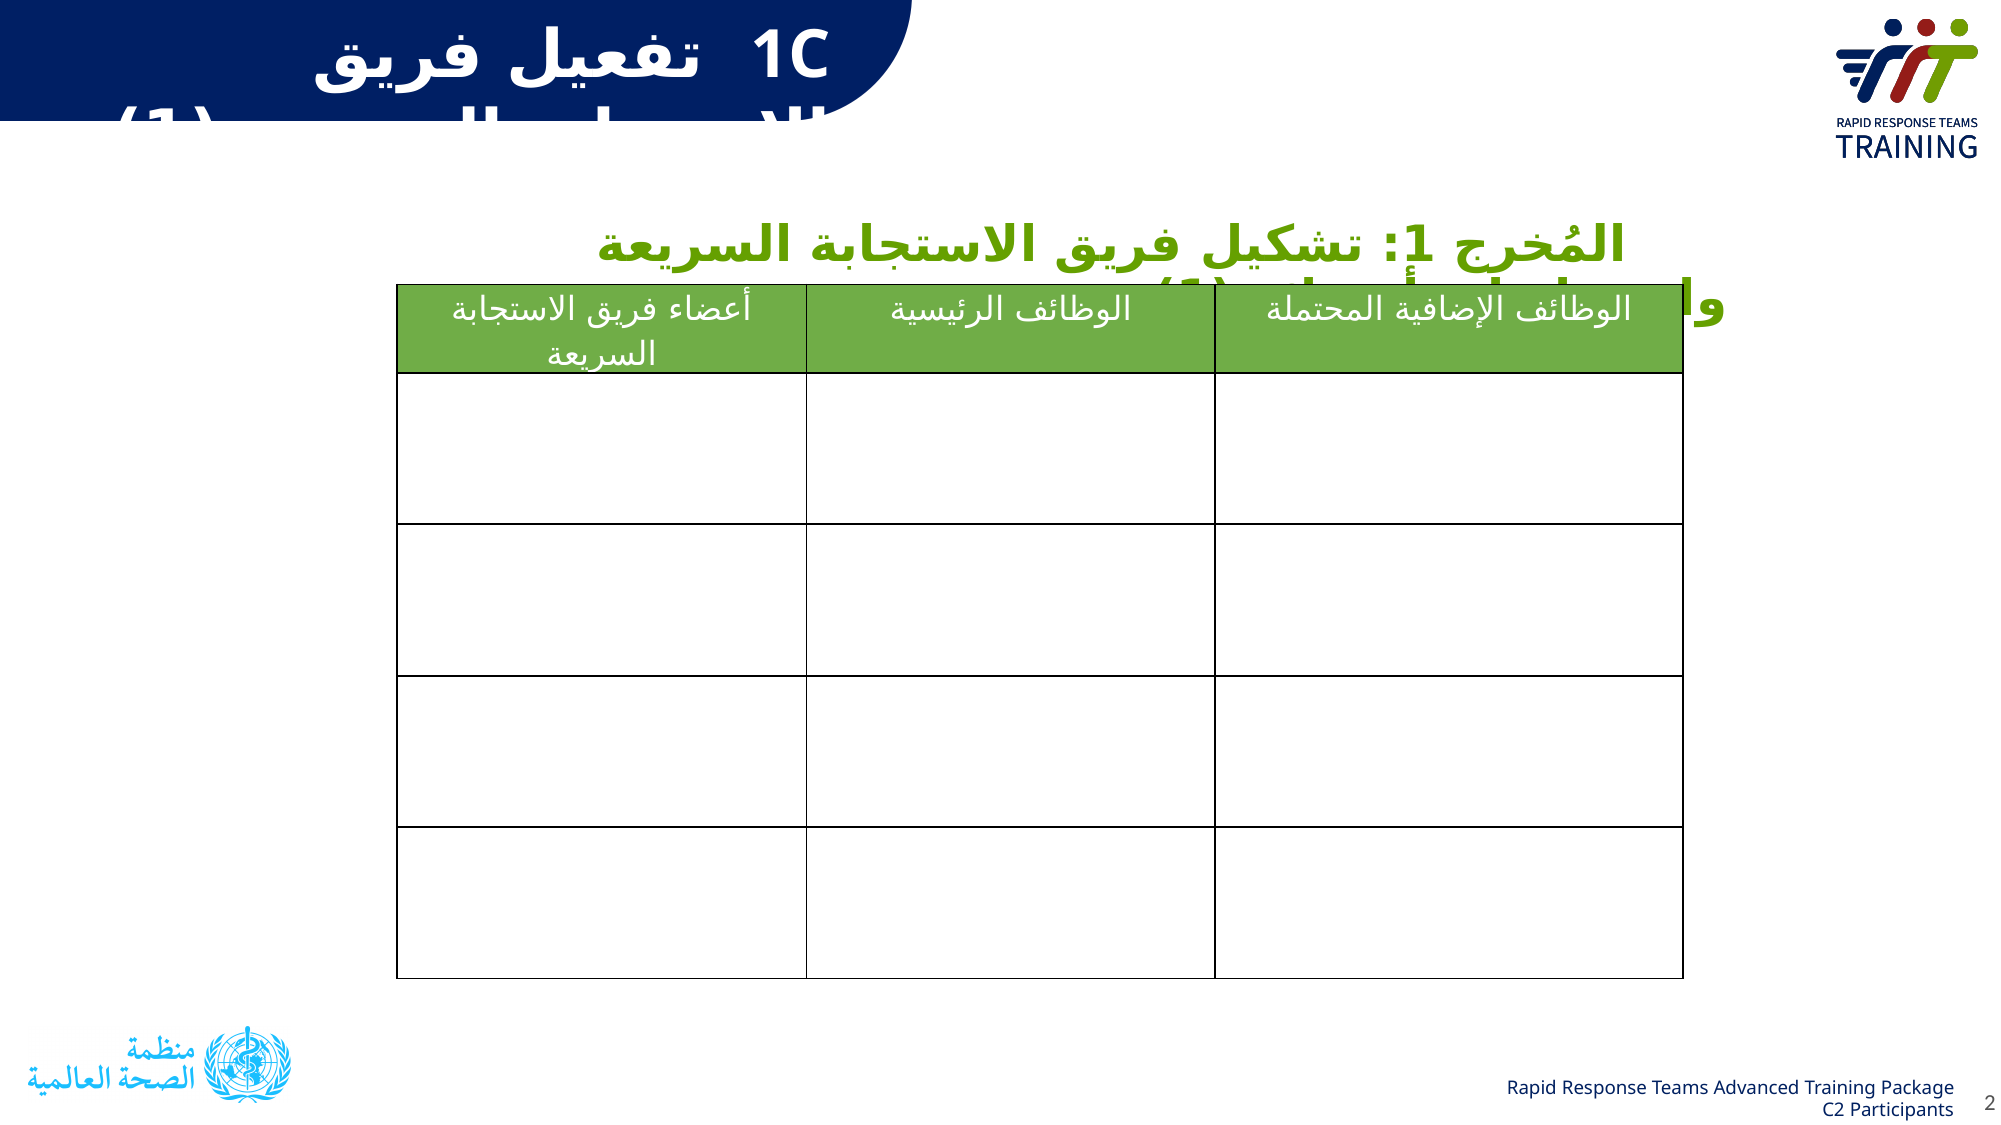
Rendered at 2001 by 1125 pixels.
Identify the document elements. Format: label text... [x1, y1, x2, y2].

list المُخرج 1: تشكيل فريق الاستجابة السريعة واختصاصات أعضائه (1) [300, 210, 1736, 975]
picture [1835, 19, 1978, 167]
table_cell [398, 374, 806, 523]
text_box 1C تفعيل فريق الاستجابة السريعة (1) [39, 3, 839, 179]
table_cell [1216, 525, 1682, 675]
table_header الوظائف الرئيسية [807, 285, 1214, 372]
table_cell [807, 828, 1214, 978]
table_cell [398, 525, 806, 675]
table_cell [807, 374, 1214, 523]
table_header أعضاء فريق الاستجابة السريعة [398, 285, 806, 372]
table_header الوظائف الإضافية المحتملة [1216, 285, 1682, 372]
table_cell [398, 828, 806, 978]
picture [28, 1026, 291, 1103]
table_cell [1216, 677, 1682, 826]
table_cell [807, 525, 1214, 675]
table_cell [398, 677, 806, 826]
table_cell [1216, 374, 1682, 523]
table_cell [1216, 828, 1682, 978]
picture [0, 0, 912, 121]
table_cell [807, 677, 1214, 826]
